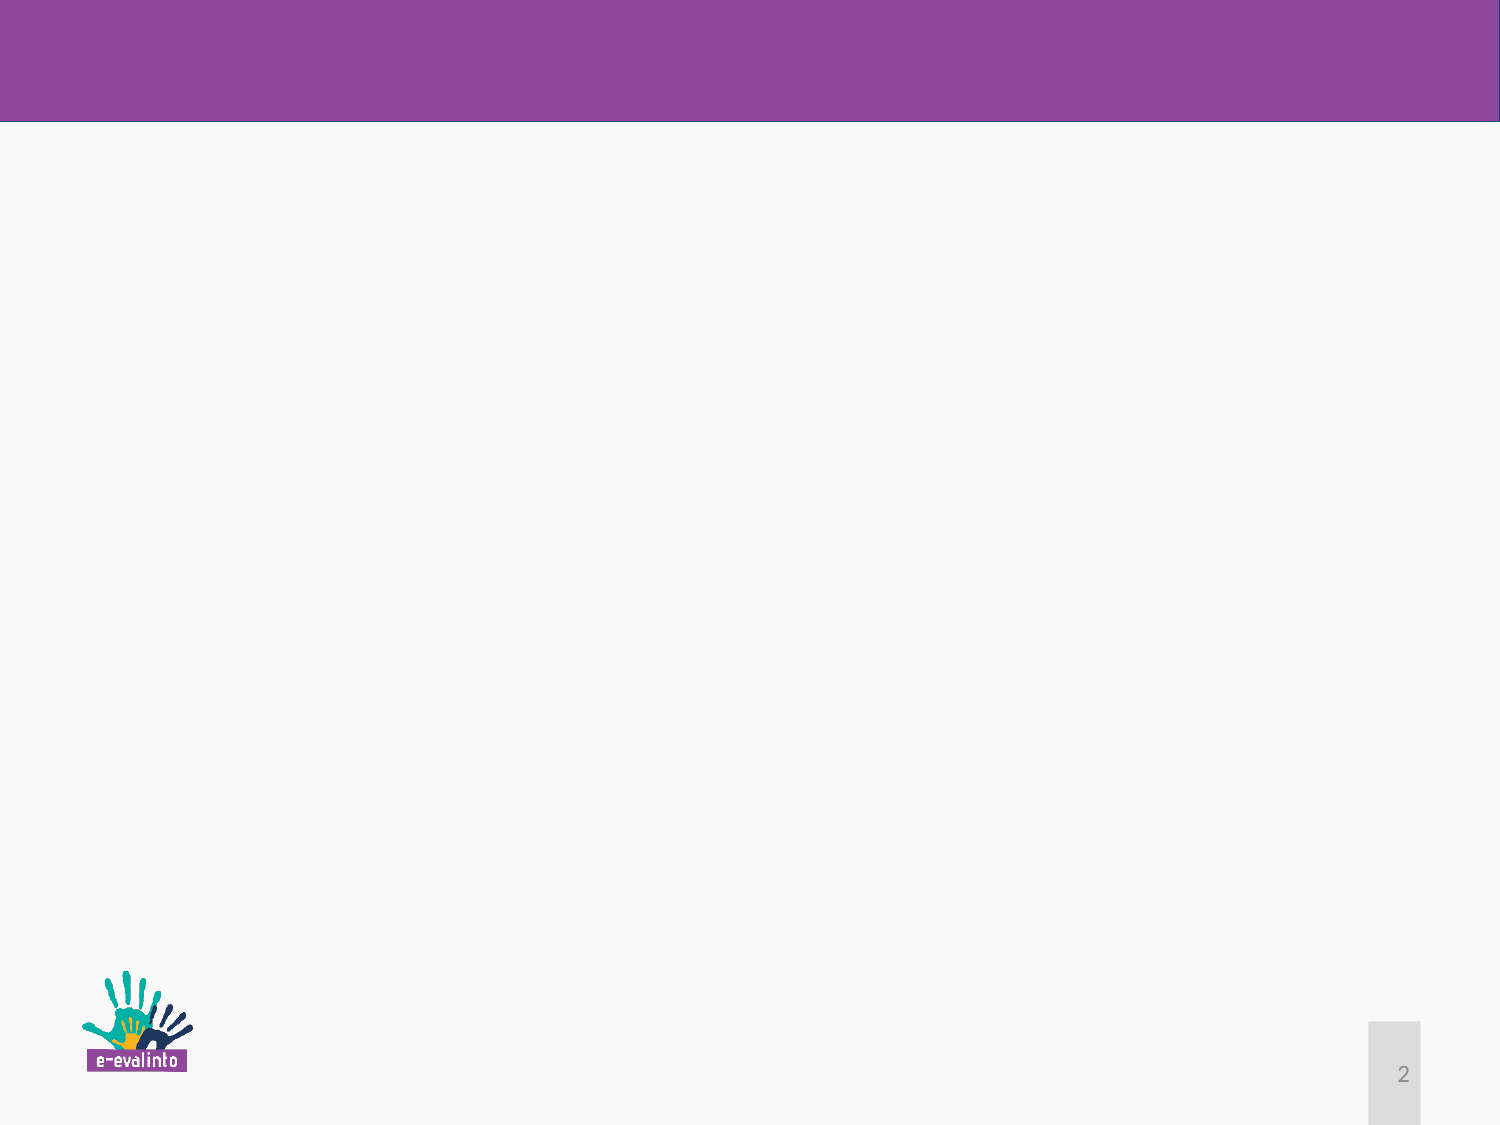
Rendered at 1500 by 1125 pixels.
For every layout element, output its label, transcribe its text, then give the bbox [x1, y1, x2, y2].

slide_number 2 [1074, 1042, 1425, 1103]
picture [77, 963, 199, 1080]
